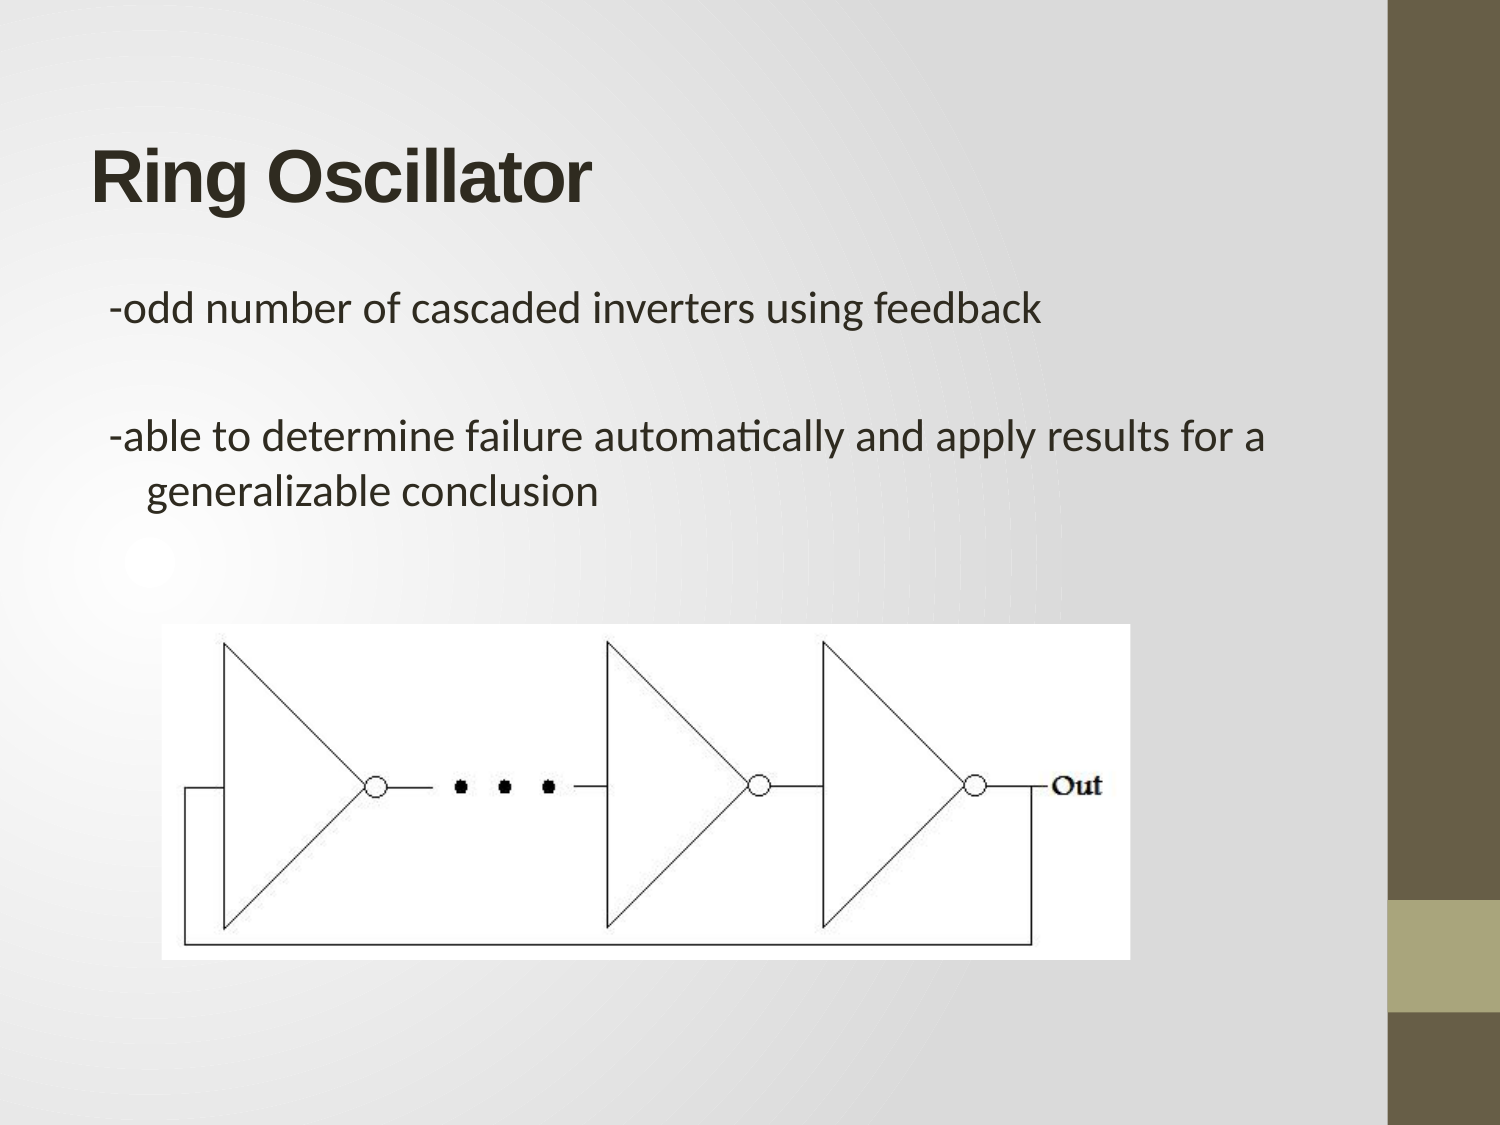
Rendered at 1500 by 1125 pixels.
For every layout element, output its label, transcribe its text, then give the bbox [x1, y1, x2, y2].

list -odd number of cascaded inverters using feedback -able to determine failure automatically and apply results for a generalizable conclusion [75, 262, 1425, 931]
text_box [161, 624, 1131, 960]
title Ring Oscillator [75, 14, 1425, 233]
